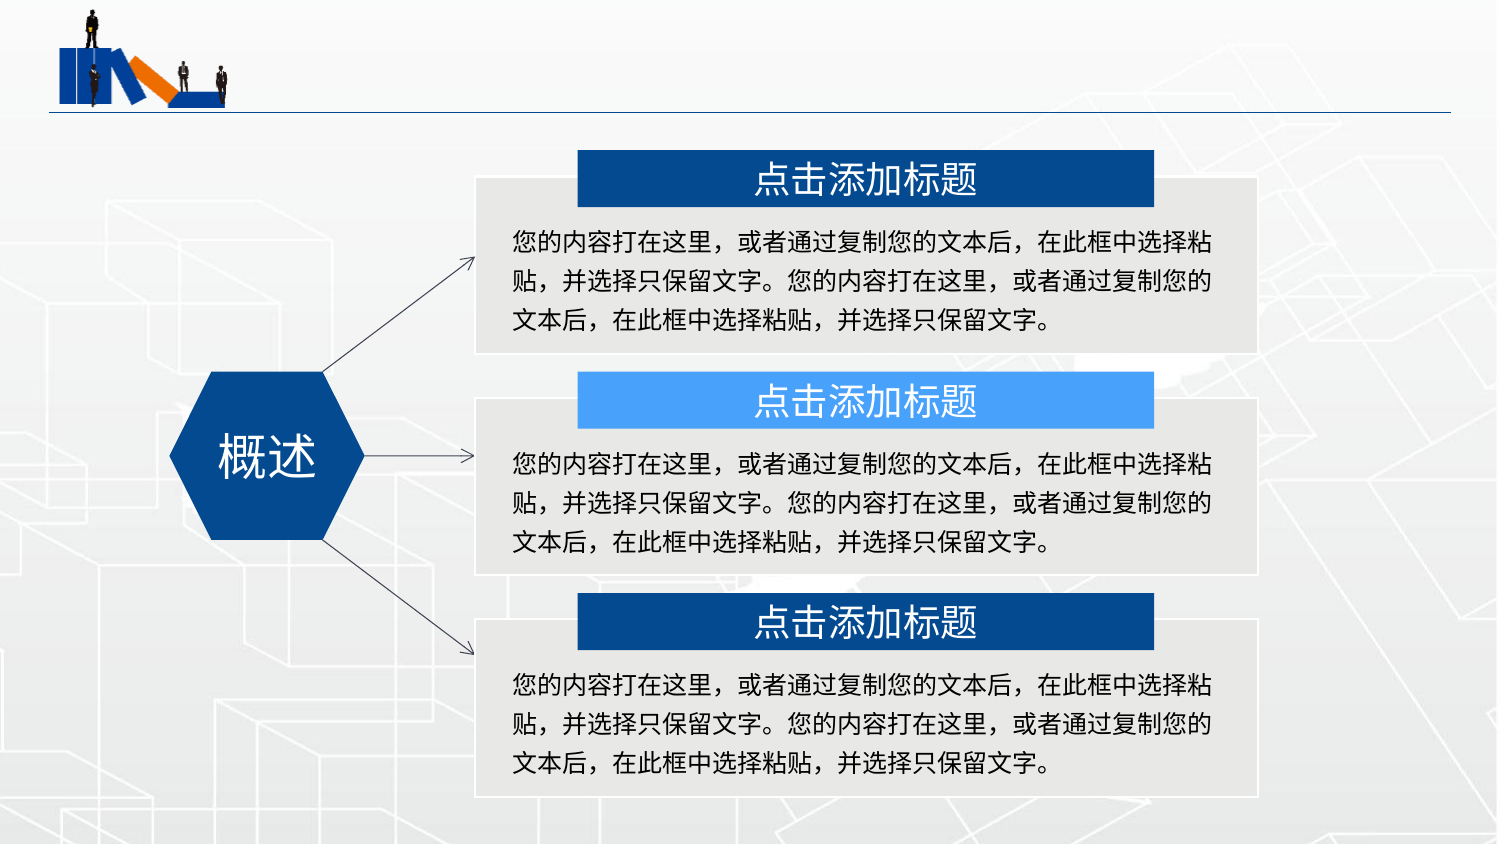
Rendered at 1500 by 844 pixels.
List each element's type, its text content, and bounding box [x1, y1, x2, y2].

text_box 点击添加标题 [576, 149, 1155, 208]
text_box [322, 256, 476, 372]
text_box 点击添加标题 [576, 592, 1155, 651]
text_box 您的内容打在这里，或者通过复制您的文本后，在此框中选择粘贴，并选择只保留文字。您的内容打在这里，或者通过复制您的文本后，在此框中选择粘贴，并选择只保留文字。 [501, 433, 1247, 562]
picture [0, 0, 1500, 844]
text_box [322, 539, 476, 656]
text_box 您的内容打在这里，或者通过复制您的文本后，在此框中选择粘贴，并选择只保留文字。您的内容打在这里，或者通过复制您的文本后，在此框中选择粘贴，并选择只保留文字。 [501, 655, 1247, 784]
text_box [474, 175, 1259, 355]
text_box 概述 [168, 370, 366, 541]
text_box [474, 618, 1259, 798]
text_box 您的内容打在这里，或者通过复制您的文本后，在此框中选择粘贴，并选择只保留文字。您的内容打在这里，或者通过复制您的文本后，在此框中选择粘贴，并选择只保留文字。 [501, 212, 1247, 341]
text_box [474, 397, 1259, 576]
text_box 点击添加标题 [576, 371, 1155, 430]
